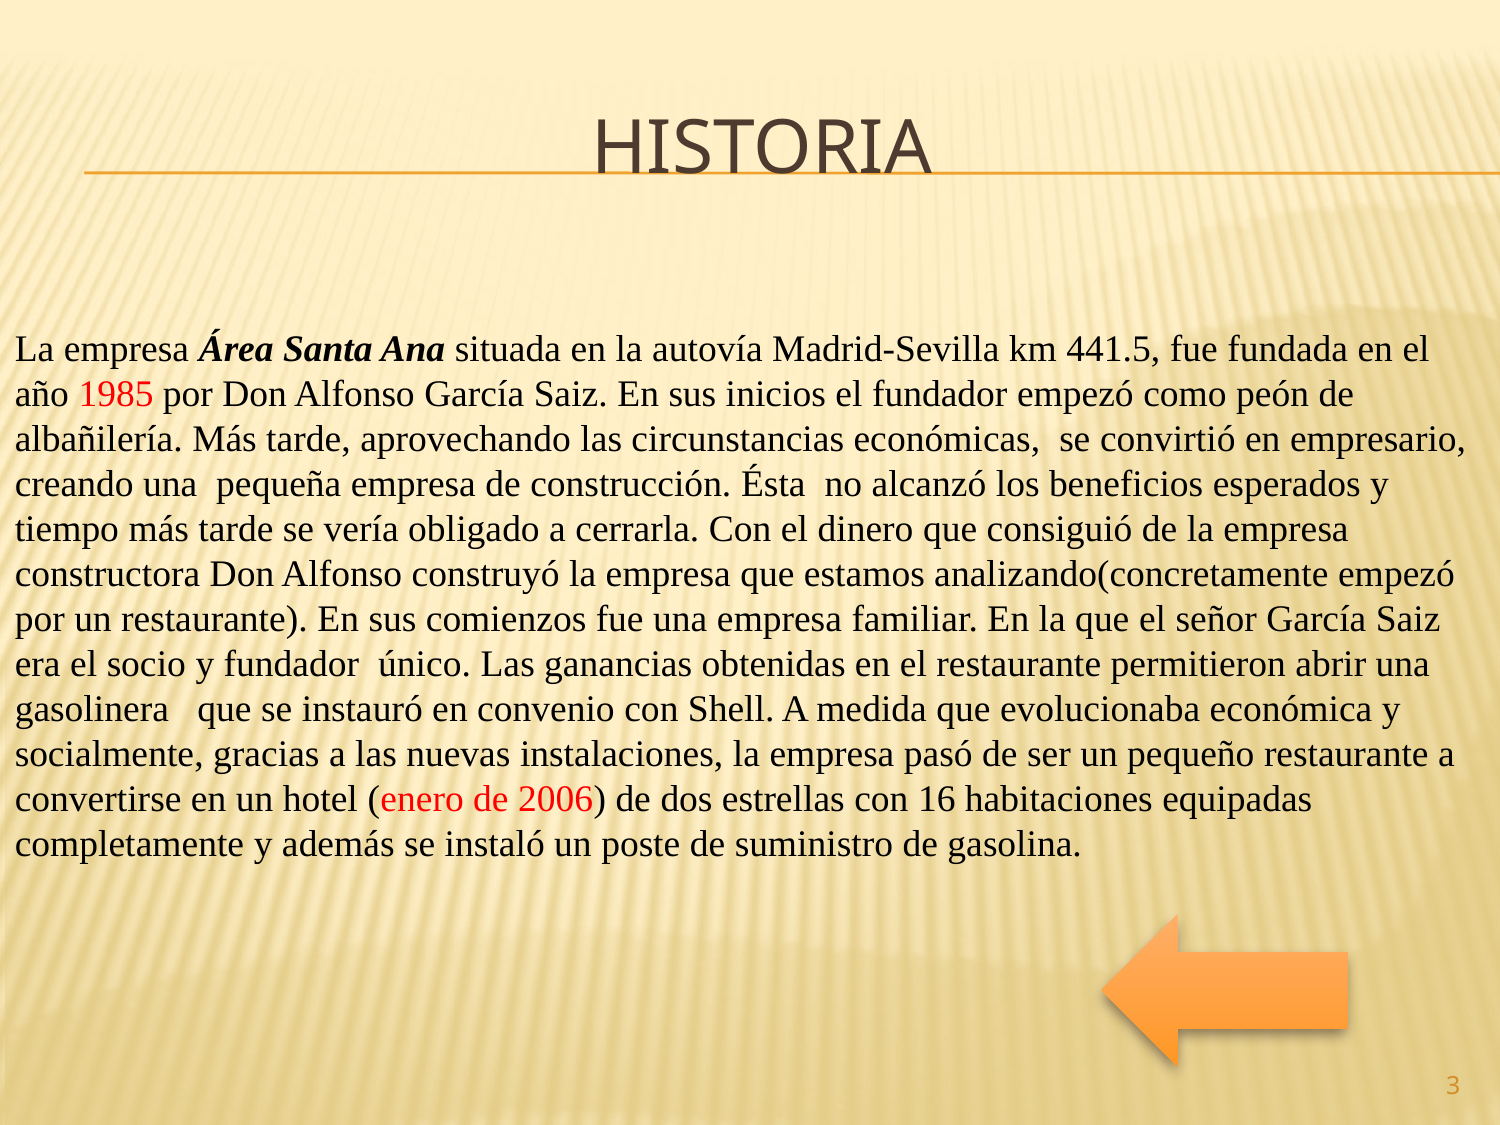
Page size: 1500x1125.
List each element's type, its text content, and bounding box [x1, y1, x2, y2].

text_box [1101, 913, 1348, 1067]
slide_number 3 [1350, 1062, 1475, 1103]
text_box La empresa Área Santa Ana situada en la autovía Madrid-Sevilla km 441.5, fue fundada en el año 1985 por Don Alfonso García Saiz. En sus inicios el fundador empezó como peón de albañilería. Más tarde, aprovechando las circunstancias económicas, se convirtió en empresario, creando una pequeña empresa de construcción. Ésta no alcanzó los beneficios esperados y tiempo más tarde se vería obligado a cerrarla. Con el dinero que consiguió de la empresa constructora Don Alfonso construyó la empresa que estamos analizando(concretamente empezó por un restaurante). En sus comienzos fue una empresa familiar. En la que el señor García Saiz era el socio y fundador único. Las ganancias obtenidas en el restaurante permitieron abrir una gasolinera que se instauró en convenio con Shell. A medida que evolucionaba económica y socialmente, gracias a las nuevas instalaciones, la empresa pasó de ser un pequeño restaurante a convertirse en un hotel (enero de 2006) de dos estrellas con 16 habitaciones equipadas completamente y además se instaló un poste de suministro de gasolina. [0, 316, 1500, 872]
title HISTORIA [49, 75, 1475, 213]
